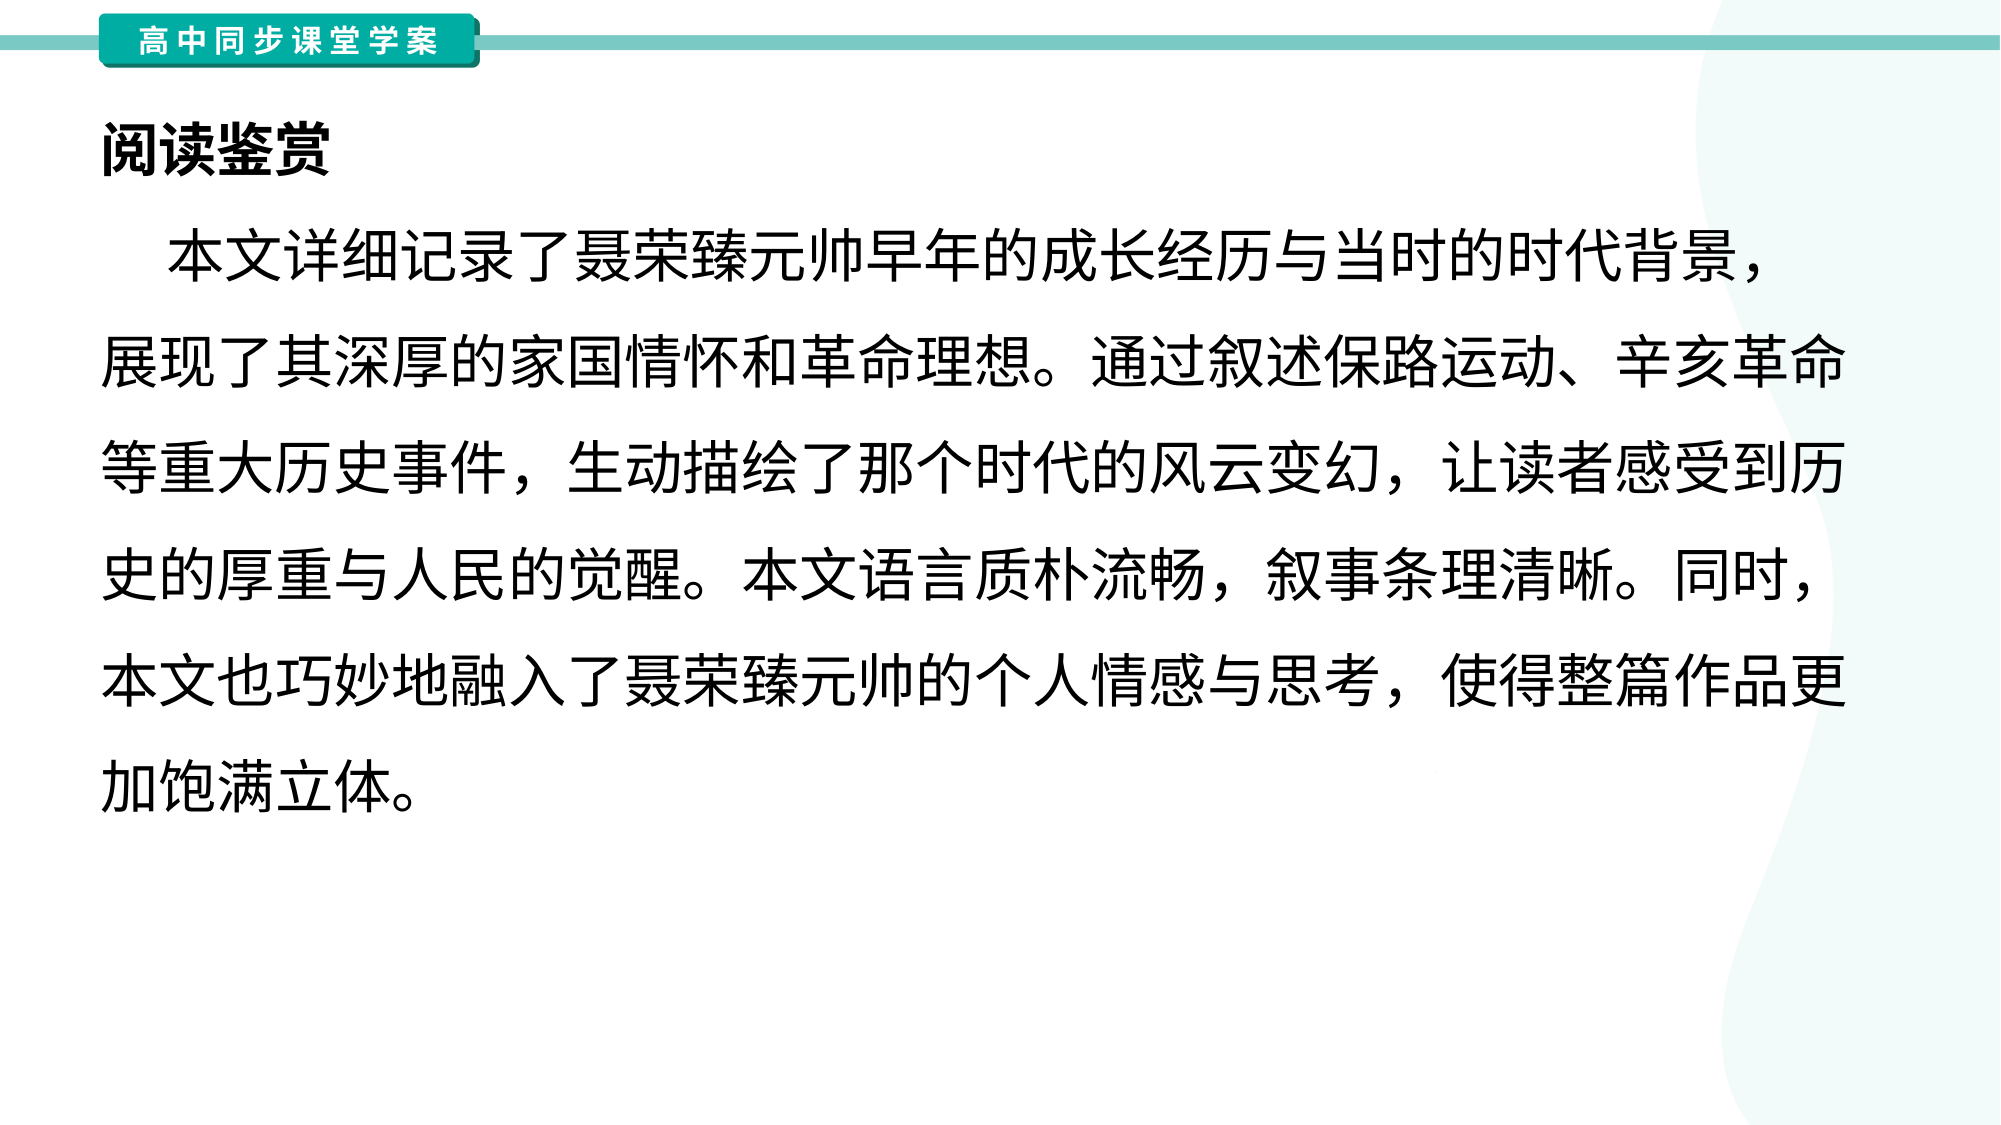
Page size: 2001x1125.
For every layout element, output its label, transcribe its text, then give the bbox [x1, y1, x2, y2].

picture [0, 0, 2000, 1125]
text_box 阅读鉴赏 本文详细记录了聂荣臻元帅早年的成长经历与当时的时代背景， 展现了其深厚的家国情怀和革命理想。通过叙述保路运动、辛亥革命 等重大历史事件，生动描绘了那个时代的风云变幻，让读者感受到历 史的厚重与人民的觉醒。本文语言质朴流畅，叙事条理清晰。同时， 本文也巧妙地融入了聂荣臻元帅的个人情感与思考，使得整篇作品更 加饱满立体。 [100, 76, 1899, 821]
